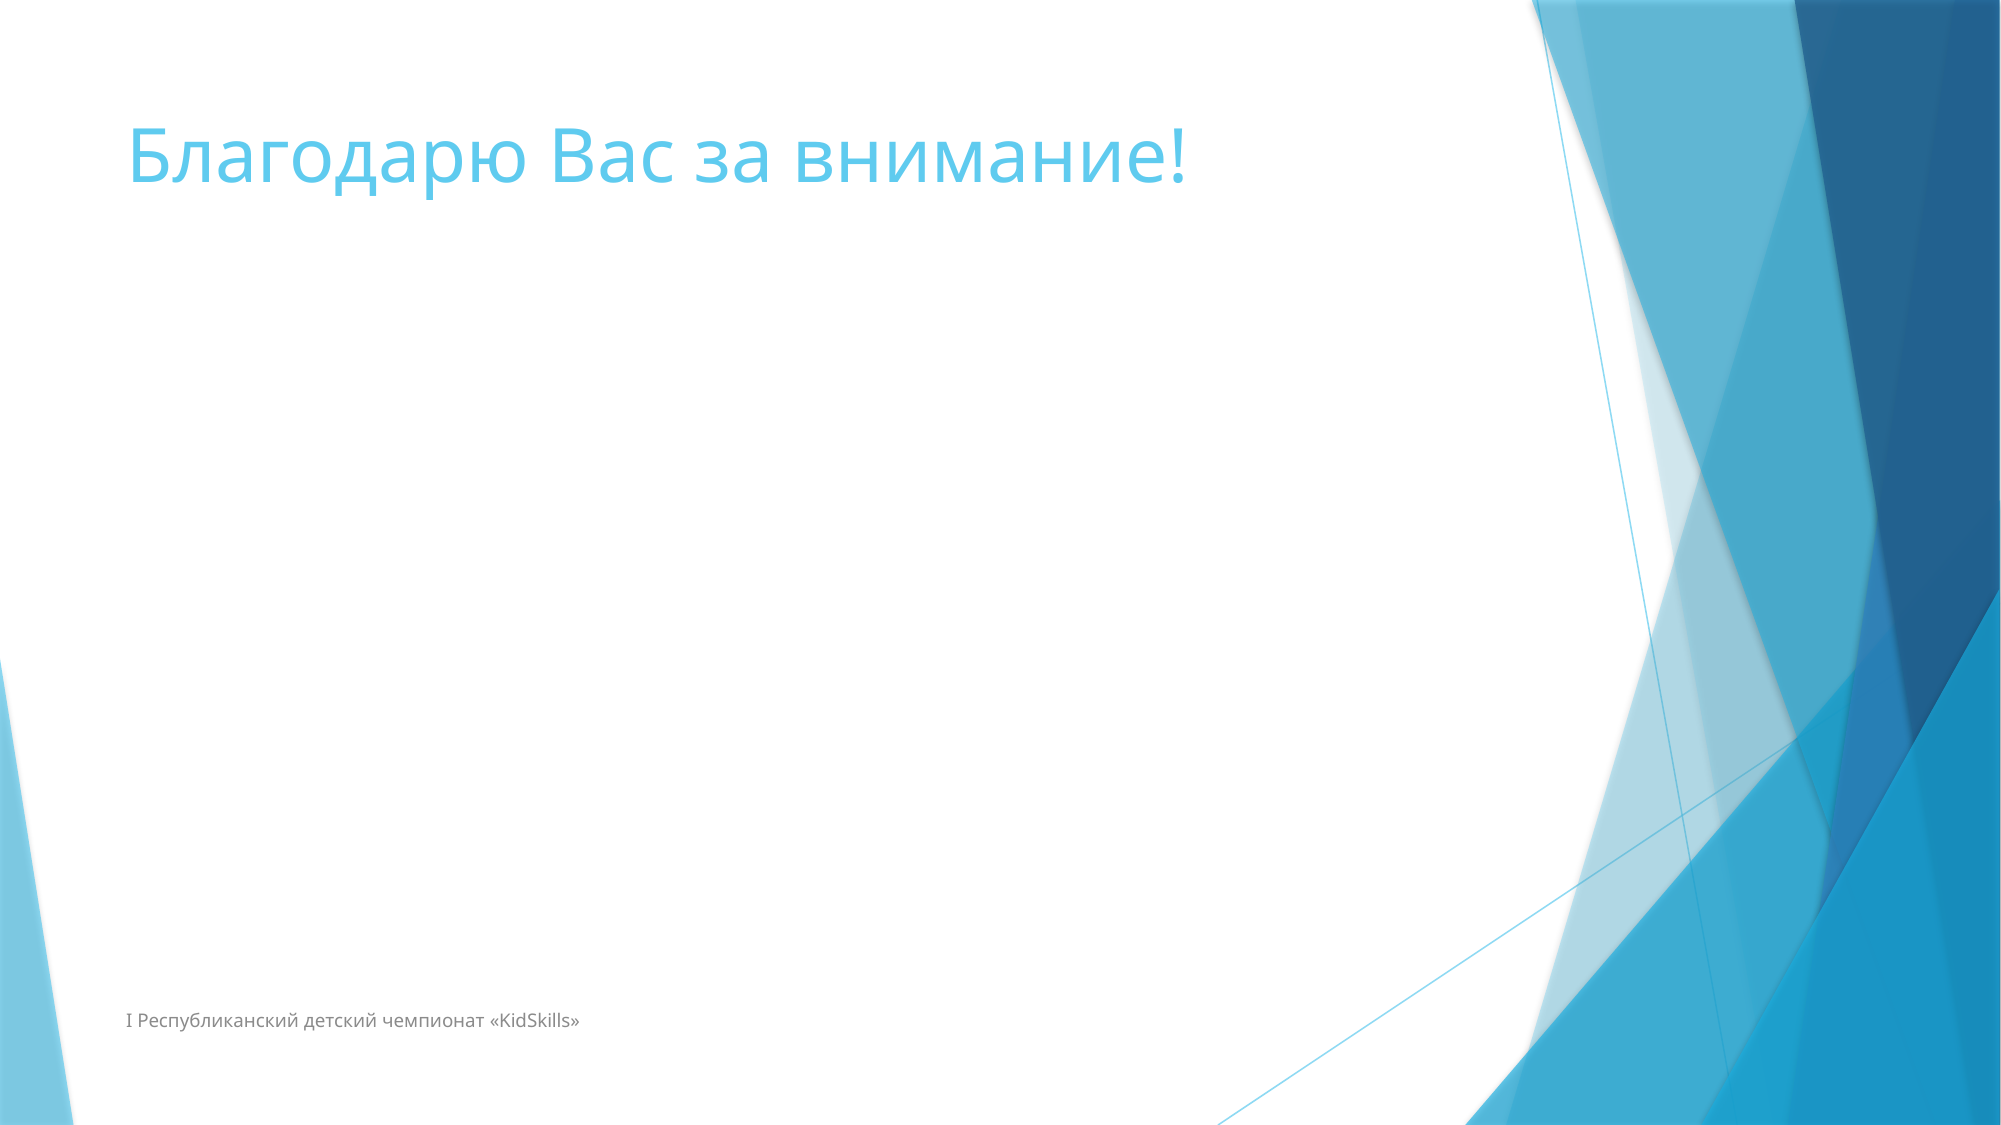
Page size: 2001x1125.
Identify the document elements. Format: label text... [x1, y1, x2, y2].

footer I Республиканский детский чемпионат «KidSkills» [111, 991, 1145, 1051]
title Благодарю Вас за внимание! [111, 99, 1522, 317]
